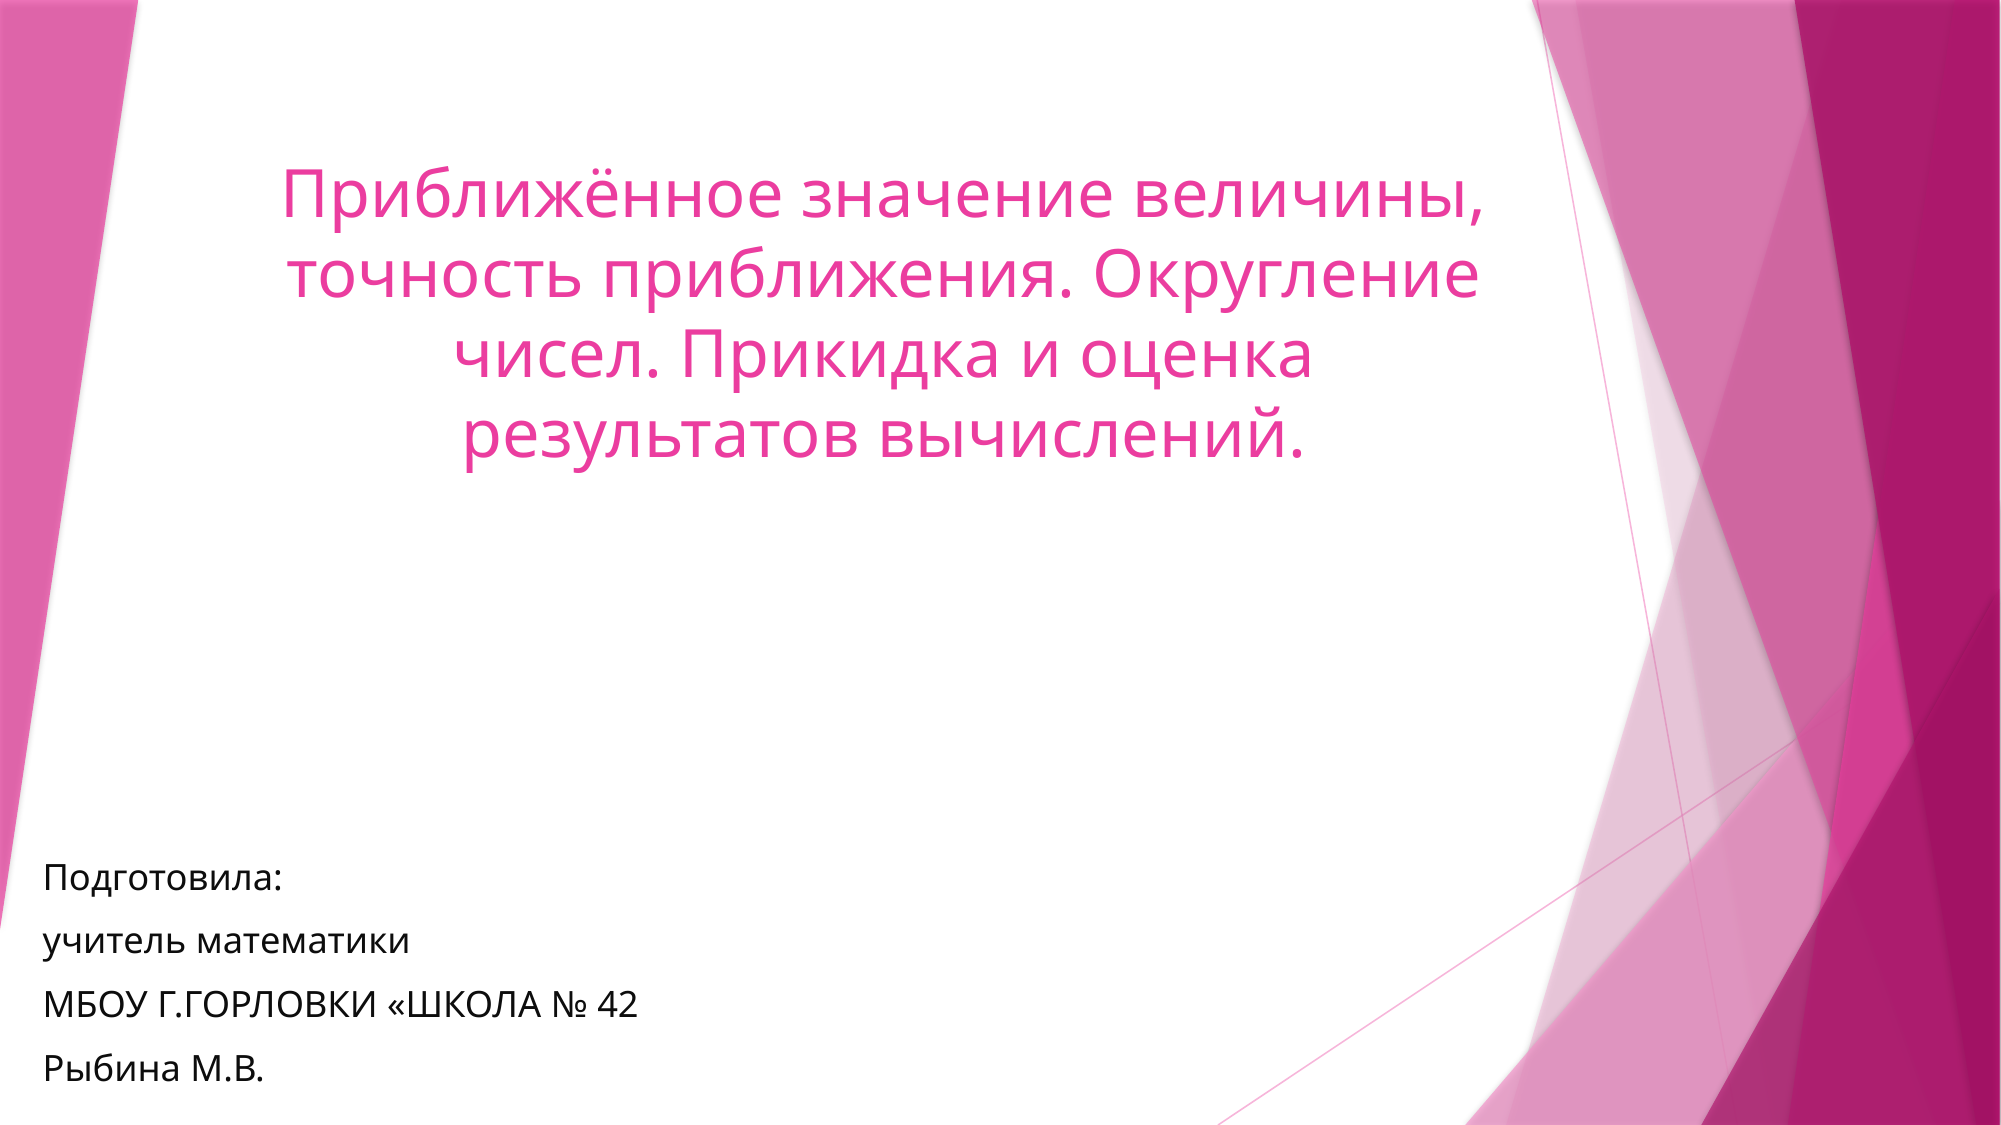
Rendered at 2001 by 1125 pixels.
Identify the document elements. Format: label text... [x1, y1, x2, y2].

subtitle Подготовила: учитель математики МБОУ Г.ГОРЛОВКИ «ШКОЛА № 42 Рыбина М.В. [27, 846, 666, 1110]
title Приближённое значение величины, точность приближения. Округление чисел. Прикидка и оценка результатов вычислений. [247, 122, 1522, 479]
